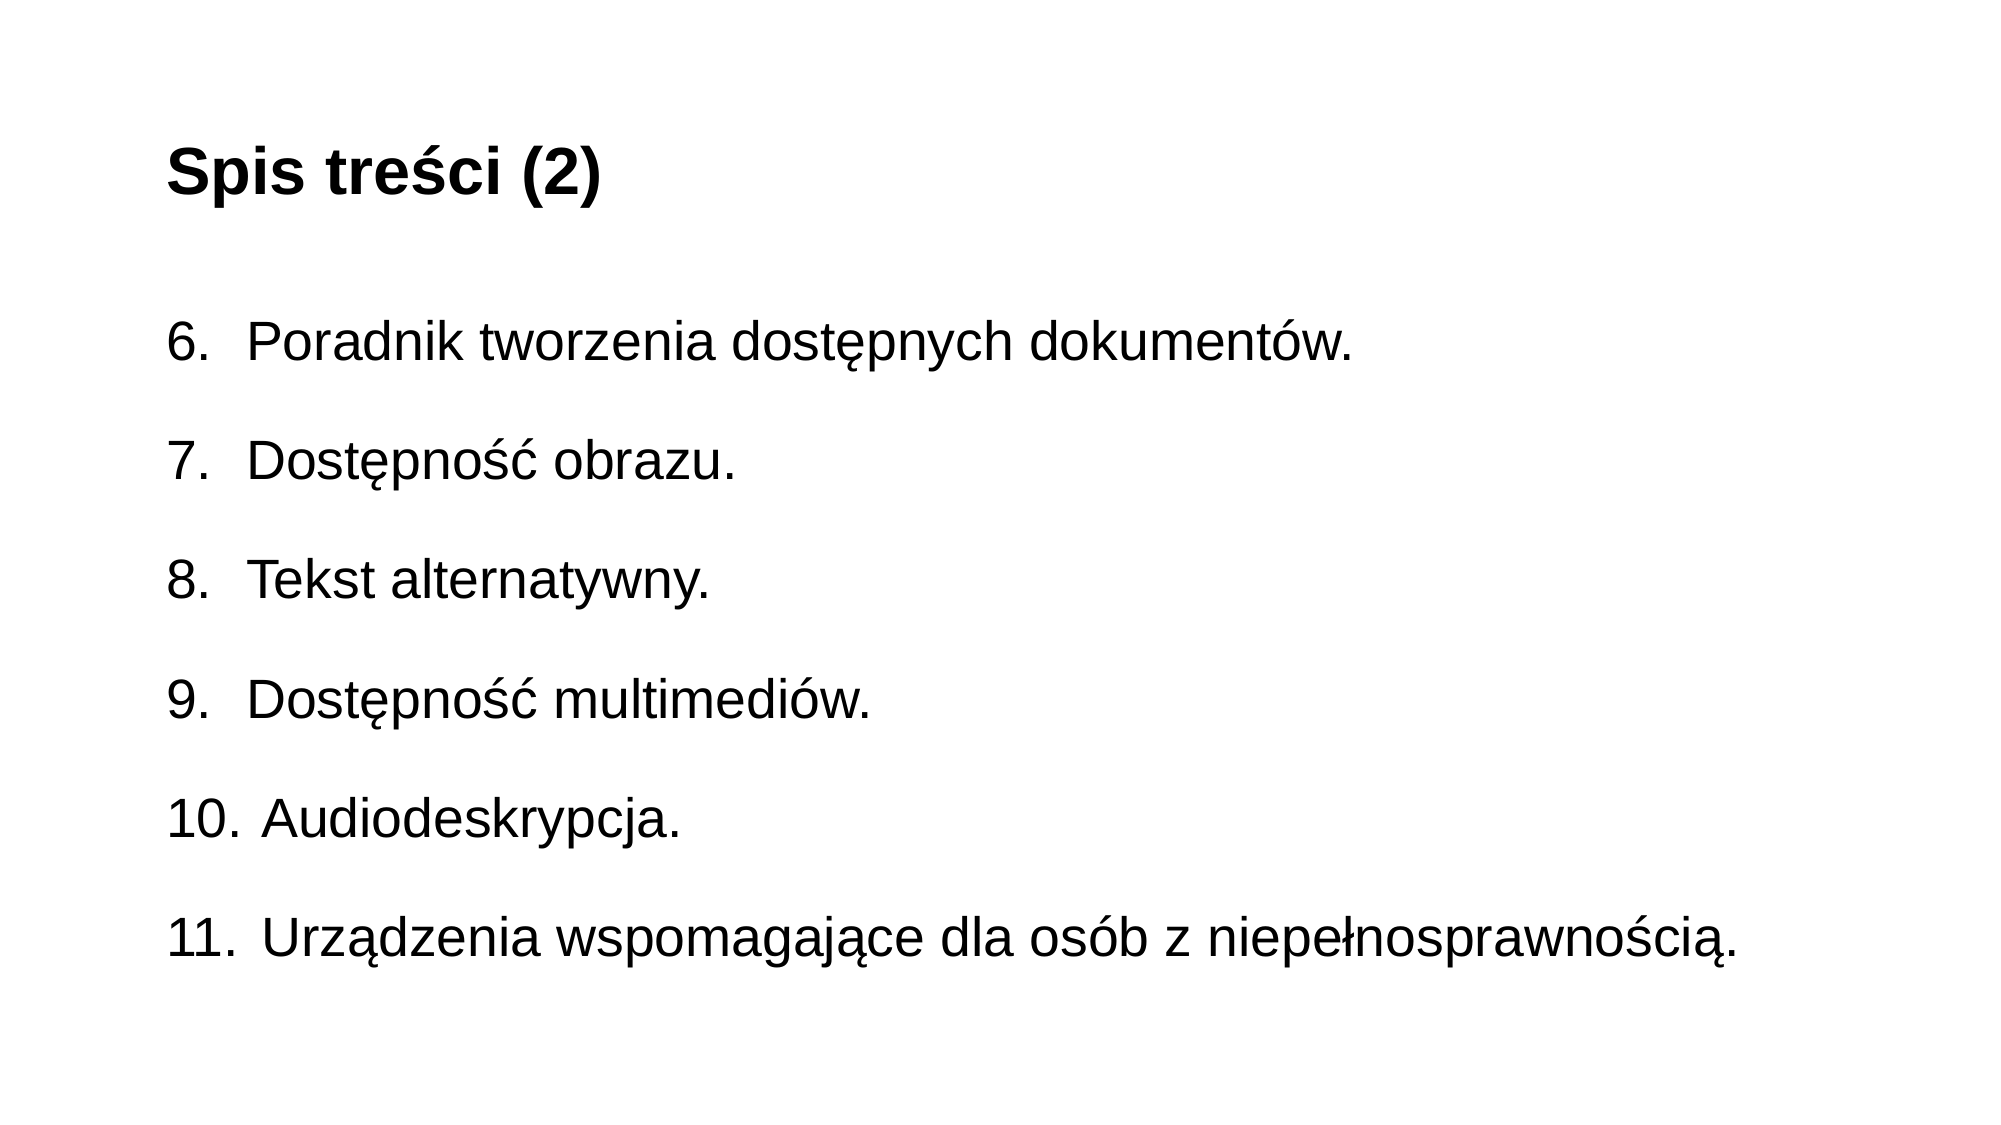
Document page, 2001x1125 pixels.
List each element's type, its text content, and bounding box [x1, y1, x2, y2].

title Spis treści (2) [151, 64, 1877, 264]
list Poradnik tworzenia dostępnych dokumentów. Dostępność obrazu. Tekst alternatywny. Dostępność multimediów. Audiodeskrypcja. Urządzenia wspomagające dla osób z niepełnosprawnością. [151, 264, 1877, 979]
